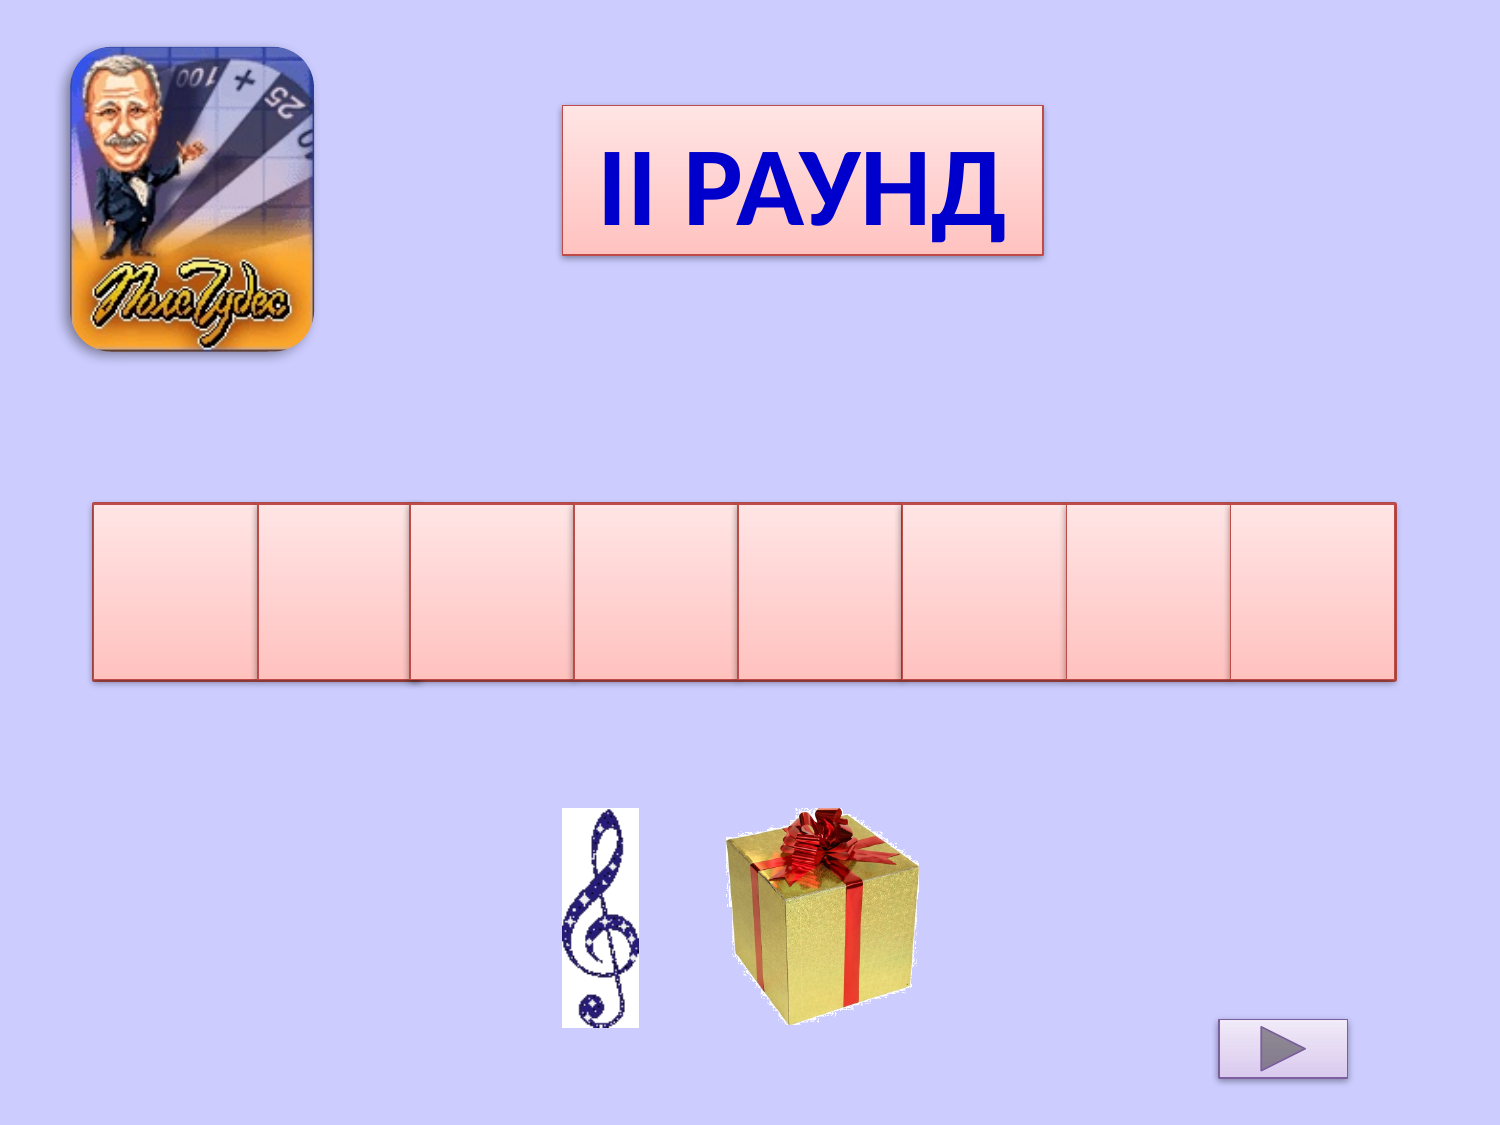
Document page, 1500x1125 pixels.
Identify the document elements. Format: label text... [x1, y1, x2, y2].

text_box II РАУНД [562, 105, 1044, 256]
picture [562, 808, 640, 1028]
picture [726, 808, 919, 1025]
text_box [1218, 1019, 1348, 1079]
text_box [93, 503, 1395, 680]
picture [70, 46, 315, 352]
